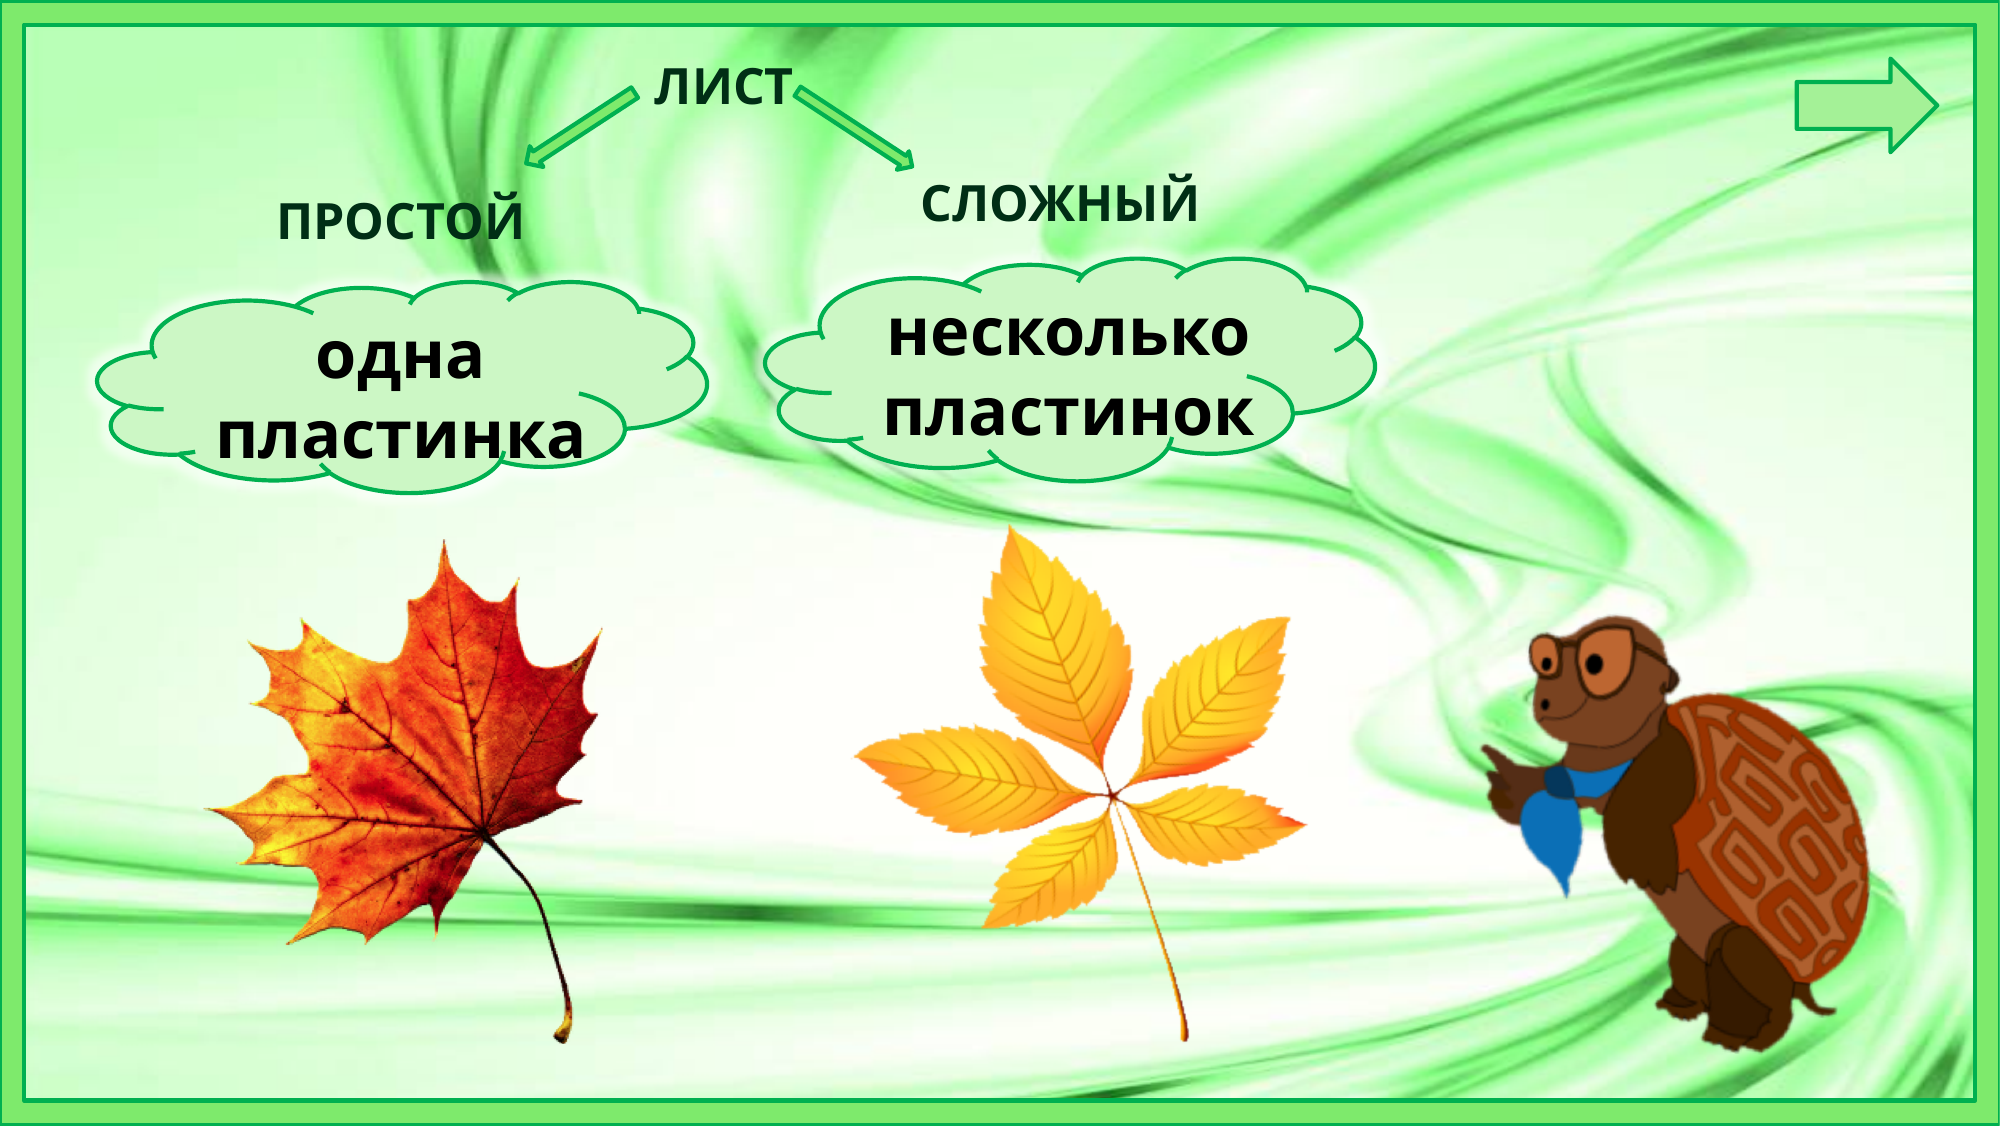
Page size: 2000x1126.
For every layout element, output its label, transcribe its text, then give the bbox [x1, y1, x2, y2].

text_box СЛОЖНЫЙ [906, 164, 1246, 239]
text_box [792, 84, 915, 172]
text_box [97, 281, 708, 493]
text_box [524, 85, 641, 170]
text_box ЛИСТ [249, 46, 1199, 122]
text_box ПРОСТОЙ [261, 182, 602, 257]
text_box [1794, 56, 1940, 155]
picture [26, 27, 1973, 1125]
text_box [765, 257, 1376, 481]
